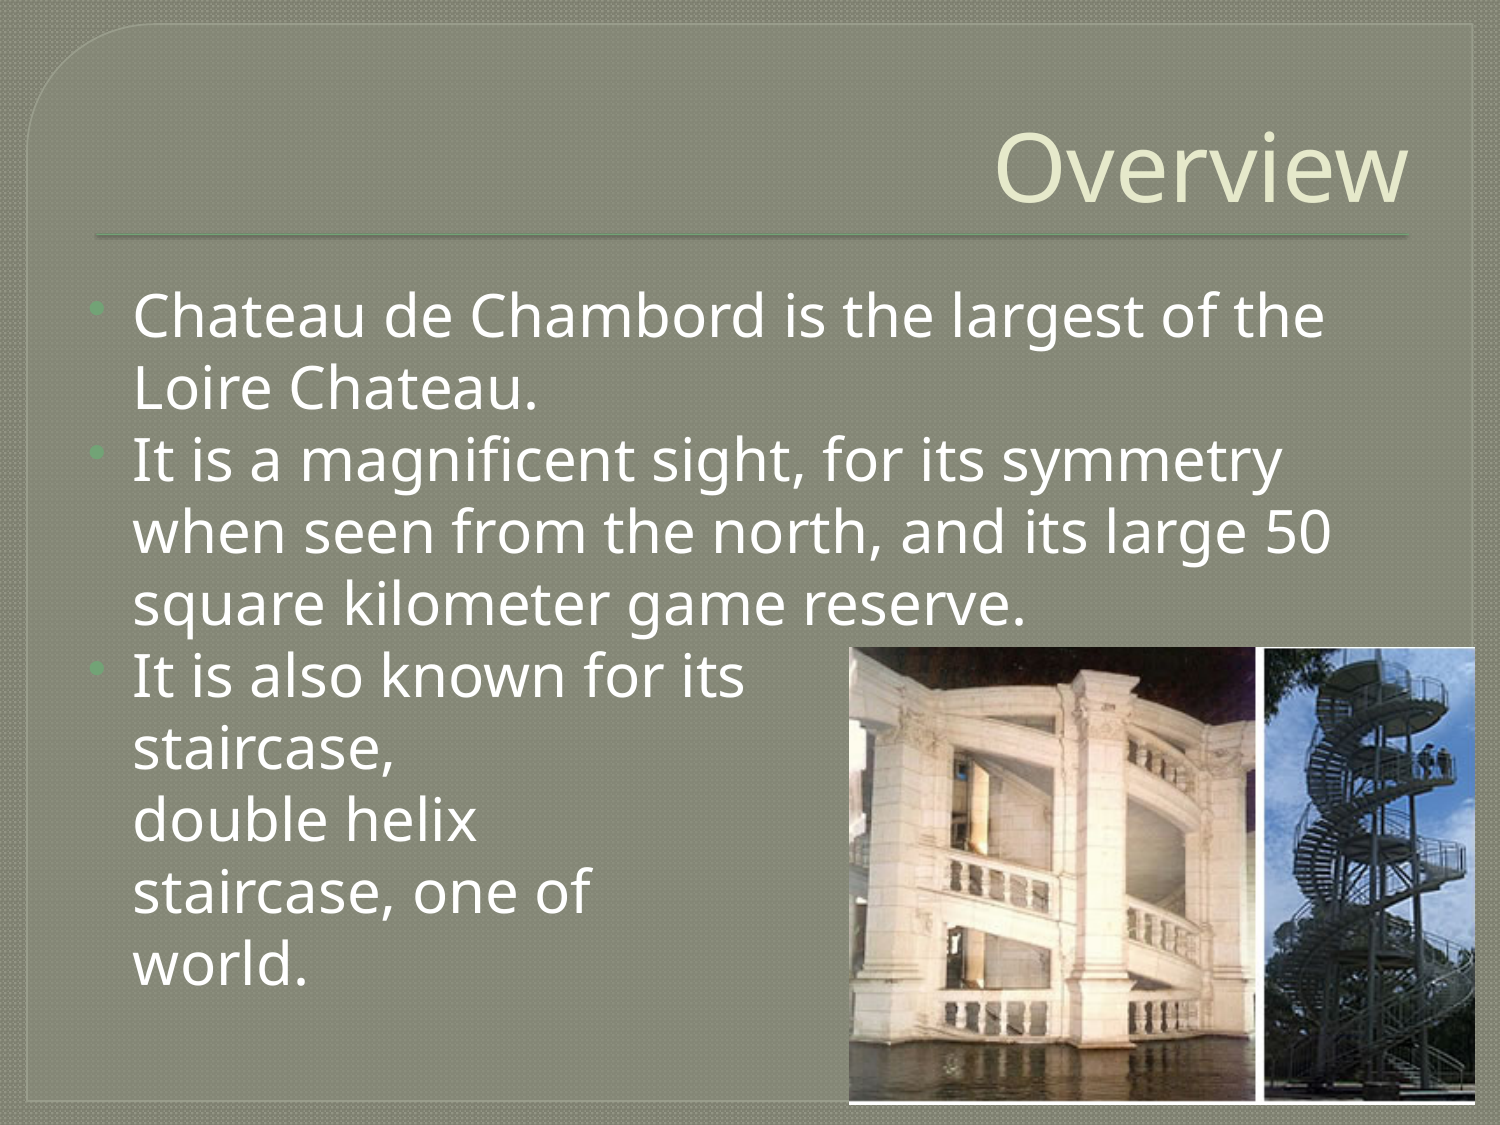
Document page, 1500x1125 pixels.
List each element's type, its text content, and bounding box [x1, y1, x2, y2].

picture [849, 647, 1476, 1105]
title Overview [75, 41, 1425, 230]
list Chateau de Chambord is the largest of the Loire Chateau. It is a magnificent sight, for its symmetry when seen from the north, and its large 50 square kilometer game reserve. It is also known for its central staircase, which is a double helix spiral staircase, one of few in the world. [75, 270, 1425, 1013]
